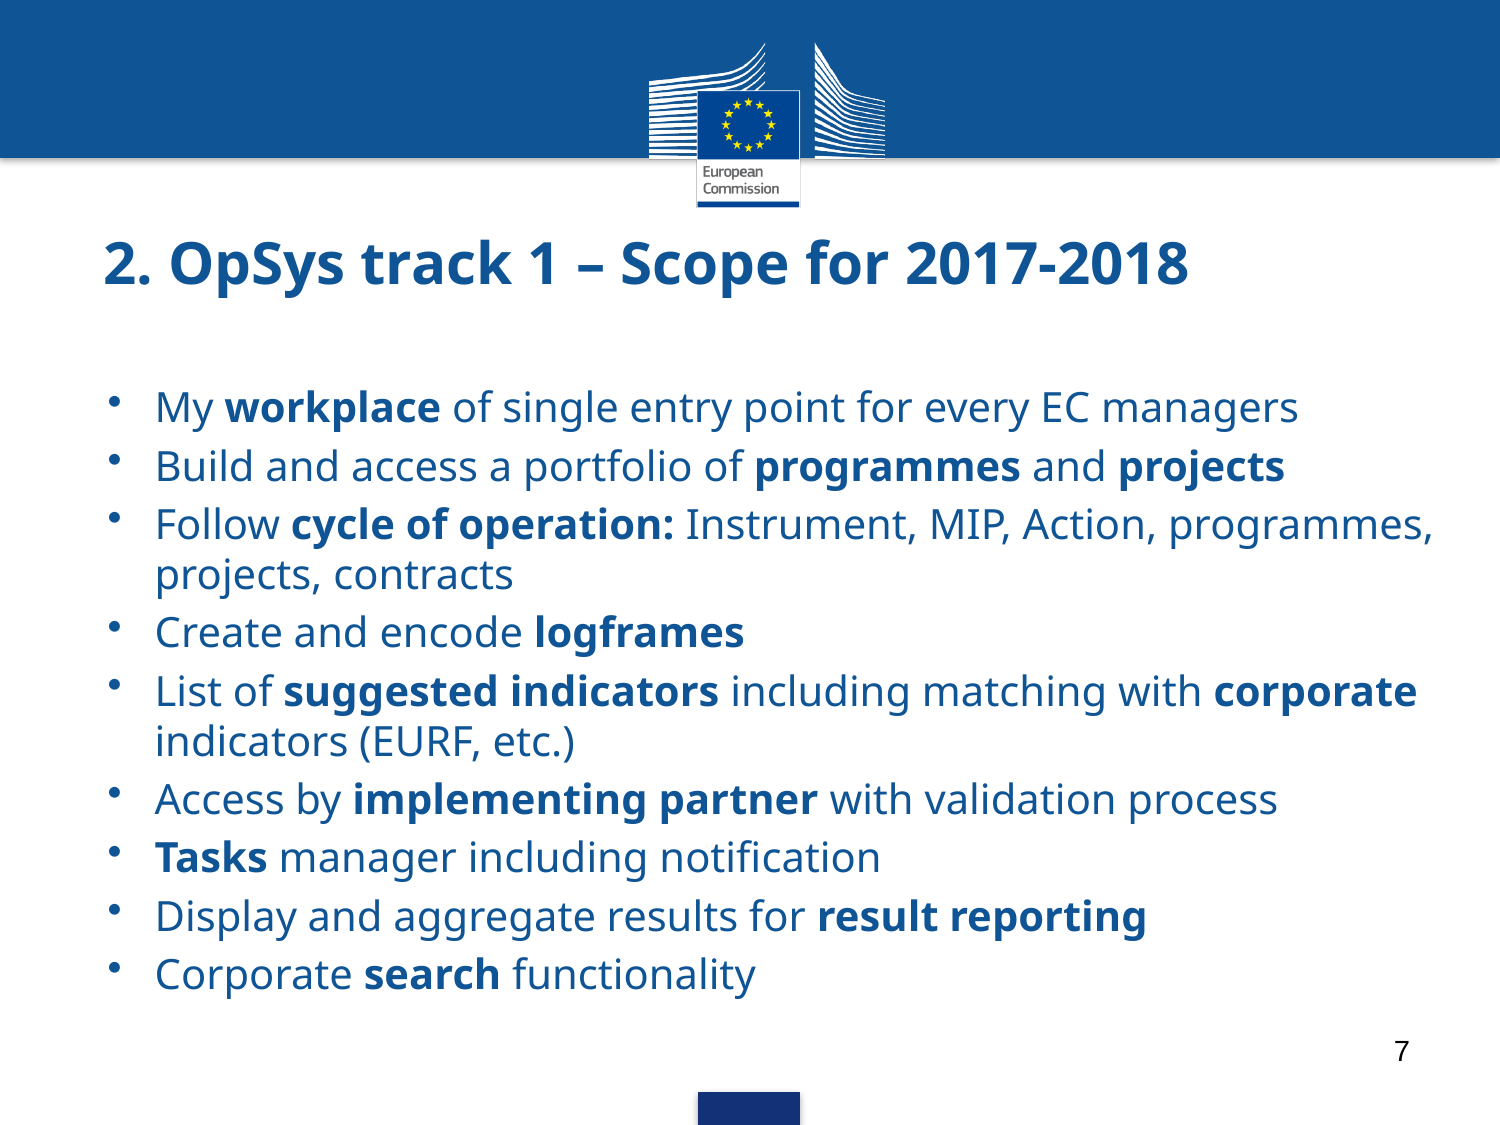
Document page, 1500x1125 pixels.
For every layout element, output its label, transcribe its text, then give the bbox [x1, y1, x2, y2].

title 2. OpSys track 1 – Scope for 2017-2018 [29, 184, 1447, 339]
picture [649, 42, 885, 184]
slide_number 7 [1074, 1024, 1425, 1103]
list My workplace of single entry point for every EC managers Build and access a portfolio of programmes and projects Follow cycle of operation: Instrument, MIP, Action, programmes, projects, contracts Create and encode logframes List of suggested indicators including matching with corporate indicators (EURF, etc.) Access by implementing partner with validation process Tasks manager including notification Display and aggregate results for result reporting Corporate search functionality [17, 373, 1471, 1083]
